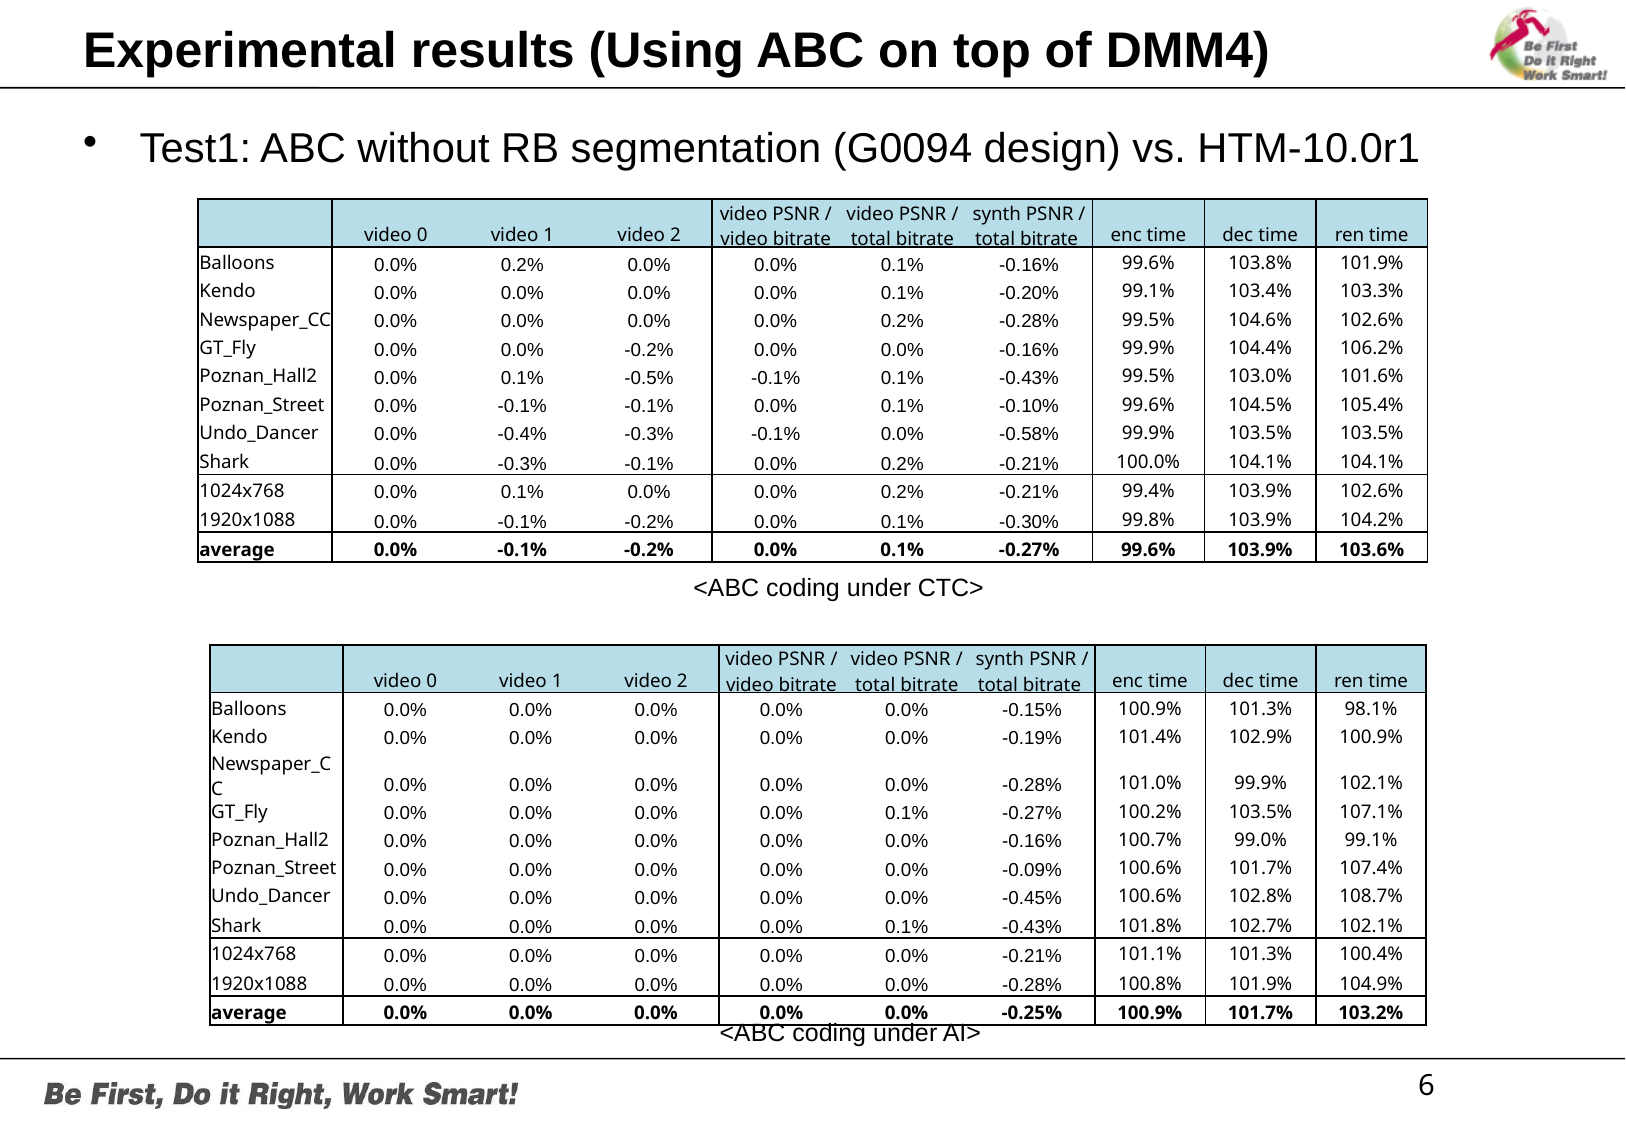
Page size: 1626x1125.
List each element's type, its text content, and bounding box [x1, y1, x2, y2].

table_cell 99.6% [1093, 533, 1204, 561]
table_cell 0.0% [713, 332, 839, 360]
table_cell 0.0% [333, 275, 459, 303]
table_cell 104.1% [1205, 445, 1315, 474]
table_cell Undo_Dancer [199, 417, 331, 445]
table_cell Poznan_Hall2 [211, 824, 342, 852]
table_cell Balloons [199, 248, 331, 275]
table_cell Newspaper_CC [199, 303, 331, 332]
table_cell 101.3% [1206, 693, 1315, 721]
table_cell Kendo [211, 721, 342, 749]
table_cell 0.0% [844, 966, 969, 995]
table_cell 0.1% [844, 908, 969, 937]
table_header video PSNR / video bitrate [720, 646, 844, 692]
table_cell 106.2% [1317, 332, 1427, 360]
table_cell -0.3% [459, 445, 586, 474]
table_header video PSNR / video bitrate [713, 200, 839, 246]
table_cell 0.1% [844, 795, 969, 824]
table_cell -0.2% [586, 533, 711, 561]
picture [1487, 5, 1612, 83]
table_cell 99.1% [1093, 275, 1204, 303]
table_cell 0.0% [844, 824, 969, 852]
table_cell 0.0% [468, 721, 593, 749]
table_cell 1024x768 [211, 939, 342, 966]
table_cell 0.0% [344, 795, 468, 824]
table_cell 0.0% [468, 880, 593, 908]
table_cell 0.0% [333, 475, 459, 503]
table_cell 0.0% [459, 332, 586, 360]
table_cell 0.0% [333, 303, 459, 332]
table_cell 100.4% [1317, 939, 1425, 966]
table_cell 103.5% [1317, 417, 1427, 445]
table_cell 0.0% [593, 749, 718, 795]
table_cell 102.8% [1206, 880, 1315, 908]
table_cell -0.1% [459, 388, 586, 417]
table_cell -0.2% [586, 503, 711, 531]
table_cell 101.7% [1206, 852, 1315, 880]
table_cell 100.6% [1096, 852, 1205, 880]
table_cell 0.0% [844, 749, 969, 795]
table_cell 108.7% [1317, 880, 1425, 908]
table_cell 0.0% [593, 939, 718, 966]
table_cell -0.19% [969, 721, 1094, 749]
table_cell 0.0% [468, 693, 593, 721]
table_header enc time [1093, 200, 1204, 246]
table_cell -0.3% [586, 417, 711, 445]
table_cell 0.1% [839, 533, 966, 561]
table_header ren time [1317, 200, 1427, 246]
table_cell 103.3% [1317, 275, 1427, 303]
table_cell 0.0% [333, 533, 459, 561]
table_cell -0.27% [969, 795, 1094, 824]
table_header enc time [1096, 646, 1205, 692]
table_cell average [211, 997, 342, 1024]
table_cell Shark [199, 445, 331, 474]
table_cell Poznan_Street [199, 388, 331, 417]
table_cell 101.1% [1096, 939, 1205, 966]
table_cell GT_Fly [211, 795, 342, 824]
picture [44, 1082, 518, 1109]
table_cell -0.10% [966, 388, 1092, 417]
table_cell 102.1% [1317, 908, 1425, 937]
table_cell 0.0% [468, 749, 593, 795]
table_cell -0.5% [586, 360, 711, 388]
table_cell 0.0% [344, 721, 468, 749]
table_cell -0.1% [713, 360, 839, 388]
table_cell 0.0% [586, 303, 711, 332]
table_cell -0.25% [969, 997, 1094, 1024]
table_cell 101.0% [1096, 749, 1205, 795]
table_header video 0 [333, 200, 459, 246]
table_cell -0.28% [969, 966, 1094, 995]
table_cell 0.0% [344, 693, 468, 721]
table_cell 0.0% [713, 445, 839, 474]
table_cell -0.21% [966, 475, 1092, 503]
table_cell 0.0% [468, 908, 593, 937]
table_cell 103.4% [1205, 275, 1315, 303]
table_cell 0.0% [333, 445, 459, 474]
table_cell 103.9% [1205, 533, 1315, 561]
table_cell -0.1% [586, 388, 711, 417]
table_cell 0.0% [344, 880, 468, 908]
table_cell 107.1% [1317, 795, 1425, 824]
table_cell 0.0% [468, 939, 593, 966]
table_cell 99.9% [1206, 749, 1315, 795]
table_cell -0.4% [459, 417, 586, 445]
table_cell 0.0% [720, 795, 844, 824]
table_cell 0.1% [839, 275, 966, 303]
table_header video 2 [586, 200, 711, 246]
table_cell 99.9% [1093, 332, 1204, 360]
table_cell -0.27% [966, 533, 1092, 561]
table_cell 100.7% [1096, 824, 1205, 852]
table_cell -0.45% [969, 880, 1094, 908]
table_cell 99.9% [1093, 417, 1204, 445]
table_cell 100.2% [1096, 795, 1205, 824]
table_cell -0.09% [969, 852, 1094, 880]
table_cell 99.6% [1093, 248, 1204, 275]
table_cell 0.0% [839, 332, 966, 360]
table_cell 99.5% [1093, 360, 1204, 388]
table_cell 0.0% [844, 693, 969, 721]
table_cell 1024x768 [199, 475, 331, 503]
table_cell 102.7% [1206, 908, 1315, 937]
table_cell 1920x1088 [199, 503, 331, 531]
table_cell 99.8% [1093, 503, 1204, 531]
table_cell 0.0% [333, 248, 459, 275]
table_cell -0.15% [969, 693, 1094, 721]
table_cell 102.6% [1317, 303, 1427, 332]
table_cell 0.0% [713, 248, 839, 275]
table_cell 101.3% [1206, 939, 1315, 966]
table_cell 0.0% [844, 880, 969, 908]
table_cell 0.0% [344, 852, 468, 880]
table_cell -0.16% [966, 332, 1092, 360]
slide_number 6 [1403, 1058, 1544, 1106]
table_header video PSNR / total bitrate [839, 200, 966, 246]
table_cell 0.0% [713, 303, 839, 332]
table_cell 0.0% [713, 275, 839, 303]
table_cell 101.7% [1206, 997, 1315, 1024]
table_cell 0.1% [839, 388, 966, 417]
table_cell 0.0% [839, 417, 966, 445]
table_cell 104.1% [1317, 445, 1427, 474]
table_cell 0.0% [459, 275, 586, 303]
table_cell 0.0% [586, 475, 711, 503]
table_cell 0.0% [468, 966, 593, 995]
table_cell -0.58% [966, 417, 1092, 445]
table_cell 104.2% [1317, 503, 1427, 531]
table_header video 0 [344, 646, 468, 692]
table_cell 0.0% [586, 248, 711, 275]
table_cell 1920x1088 [211, 966, 342, 995]
table_cell 99.4% [1093, 475, 1204, 503]
table_cell 101.8% [1096, 908, 1205, 937]
table_cell 0.0% [593, 997, 718, 1024]
table_cell Balloons [211, 693, 342, 721]
table_cell Undo_Dancer [211, 880, 342, 908]
table_cell 104.5% [1205, 388, 1315, 417]
table_cell 0.0% [593, 966, 718, 995]
table_cell 0.2% [459, 248, 586, 275]
table_cell 0.0% [844, 852, 969, 880]
table_cell -0.1% [459, 503, 586, 531]
table_cell -0.21% [969, 939, 1094, 966]
table_cell -0.2% [586, 332, 711, 360]
table_cell 100.6% [1096, 880, 1205, 908]
table_cell 0.0% [844, 721, 969, 749]
table_cell Poznan_Hall2 [199, 360, 331, 388]
table_header video 2 [593, 646, 718, 692]
table_cell 103.9% [1205, 475, 1315, 503]
table_cell 0.1% [459, 360, 586, 388]
table_header ren time [1317, 646, 1425, 692]
table_cell 102.1% [1317, 749, 1425, 795]
table_cell 0.1% [839, 360, 966, 388]
table_cell 0.0% [593, 824, 718, 852]
table_cell -0.28% [969, 749, 1094, 795]
table_cell -0.43% [969, 908, 1094, 937]
table_cell 0.0% [344, 908, 468, 937]
table_header [211, 646, 342, 692]
text_box <ABC coding under CTC> [332, 564, 1346, 609]
table_cell 0.0% [593, 852, 718, 880]
table_cell 0.0% [586, 275, 711, 303]
table_cell 99.5% [1093, 303, 1204, 332]
table_cell 103.8% [1205, 248, 1315, 275]
table_cell Poznan_Street [211, 852, 342, 880]
table_cell 0.1% [459, 475, 586, 503]
table_cell 0.2% [839, 475, 966, 503]
table_cell 0.0% [720, 721, 844, 749]
table_cell 100.9% [1317, 721, 1425, 749]
table_cell 0.0% [713, 388, 839, 417]
table_cell 0.0% [720, 880, 844, 908]
table_cell 0.0% [468, 795, 593, 824]
table_cell 0.2% [839, 303, 966, 332]
table_cell 0.0% [720, 749, 844, 795]
table_cell -0.28% [966, 303, 1092, 332]
table_cell Shark [211, 908, 342, 937]
table_cell 0.0% [333, 417, 459, 445]
table_cell 103.5% [1205, 417, 1315, 445]
table_cell 102.6% [1317, 475, 1427, 503]
table_cell -0.20% [966, 275, 1092, 303]
table_cell GT_Fly [199, 332, 331, 360]
table_cell 0.0% [344, 966, 468, 995]
table_cell 105.4% [1317, 388, 1427, 417]
table_cell 0.0% [720, 997, 844, 1024]
table_cell -0.1% [713, 417, 839, 445]
table_cell 100.0% [1093, 445, 1204, 474]
table_cell 0.0% [459, 303, 586, 332]
table_cell 103.2% [1317, 997, 1425, 1024]
table_cell 103.9% [1205, 503, 1315, 531]
table_cell Newspaper_CC [211, 749, 342, 795]
table_cell 99.1% [1317, 824, 1425, 852]
table_cell -0.1% [586, 445, 711, 474]
table_cell 0.0% [593, 693, 718, 721]
table_cell 0.0% [720, 852, 844, 880]
table_cell 99.6% [1093, 388, 1204, 417]
table_cell 0.2% [839, 445, 966, 474]
list Test1: ABC without RB segmentation (G0094 design) vs. HTM-10.0r1 [68, 113, 1544, 1005]
table_cell Kendo [199, 275, 331, 303]
table_cell 98.1% [1317, 693, 1425, 721]
table_cell average [199, 533, 331, 561]
table_cell 0.0% [720, 908, 844, 937]
table_cell -0.1% [459, 533, 586, 561]
table_cell 0.0% [333, 332, 459, 360]
table_cell 0.0% [344, 997, 468, 1024]
table_cell -0.30% [966, 503, 1092, 531]
table_cell 0.0% [468, 997, 593, 1024]
table_cell 0.0% [713, 503, 839, 531]
table_cell 0.0% [344, 824, 468, 852]
table_cell 101.9% [1317, 248, 1427, 275]
table_cell 0.1% [839, 503, 966, 531]
table_cell 0.0% [593, 795, 718, 824]
table_header dec time [1205, 200, 1315, 246]
table_cell 100.9% [1096, 693, 1205, 721]
table_cell 107.4% [1317, 852, 1425, 880]
table_cell 102.9% [1206, 721, 1315, 749]
table_header synth PSNR / total bitrate [966, 200, 1092, 246]
table_cell 100.9% [1096, 997, 1205, 1024]
table_cell 0.0% [333, 360, 459, 388]
table_cell 0.0% [593, 880, 718, 908]
table_cell 103.6% [1317, 533, 1427, 561]
table_cell 0.0% [344, 749, 468, 795]
table_cell 0.0% [344, 939, 468, 966]
table_cell 101.6% [1317, 360, 1427, 388]
table_cell 0.0% [468, 852, 593, 880]
table_cell 0.0% [713, 475, 839, 503]
table_cell -0.43% [966, 360, 1092, 388]
table_cell 0.0% [713, 533, 839, 561]
table_cell 0.0% [720, 693, 844, 721]
table_header video 1 [459, 200, 586, 246]
table_header dec time [1206, 646, 1315, 692]
table_header video 1 [468, 646, 593, 692]
table_cell 104.6% [1205, 303, 1315, 332]
table_cell 101.9% [1206, 966, 1315, 995]
title Experimental results (Using ABC on top of DMM4) [68, 9, 1484, 79]
table_cell 0.0% [844, 939, 969, 966]
table_cell 0.0% [333, 388, 459, 417]
table_cell 104.4% [1205, 332, 1315, 360]
table_cell -0.21% [966, 445, 1092, 474]
text_box <ABC coding under AI> [343, 1026, 1358, 1055]
table_cell 0.1% [839, 248, 966, 275]
table_cell 100.8% [1096, 966, 1205, 995]
table_cell 103.0% [1205, 360, 1315, 388]
table_cell 0.0% [844, 997, 969, 1024]
table_header synth PSNR / total bitrate [969, 646, 1094, 692]
table_cell 0.0% [720, 939, 844, 966]
table_cell -0.16% [969, 824, 1094, 852]
table_cell 0.0% [593, 721, 718, 749]
table_cell 0.0% [720, 824, 844, 852]
table_cell 0.0% [720, 966, 844, 995]
table_cell 104.9% [1317, 966, 1425, 995]
table_header video PSNR / total bitrate [844, 646, 969, 692]
table_header [199, 200, 331, 246]
table_cell -0.16% [966, 248, 1092, 275]
table_cell 103.5% [1206, 795, 1315, 824]
table_cell 0.0% [333, 503, 459, 531]
table_cell 0.0% [593, 908, 718, 937]
table_cell 0.0% [468, 824, 593, 852]
table_cell 101.4% [1096, 721, 1205, 749]
table_cell 99.0% [1206, 824, 1315, 852]
